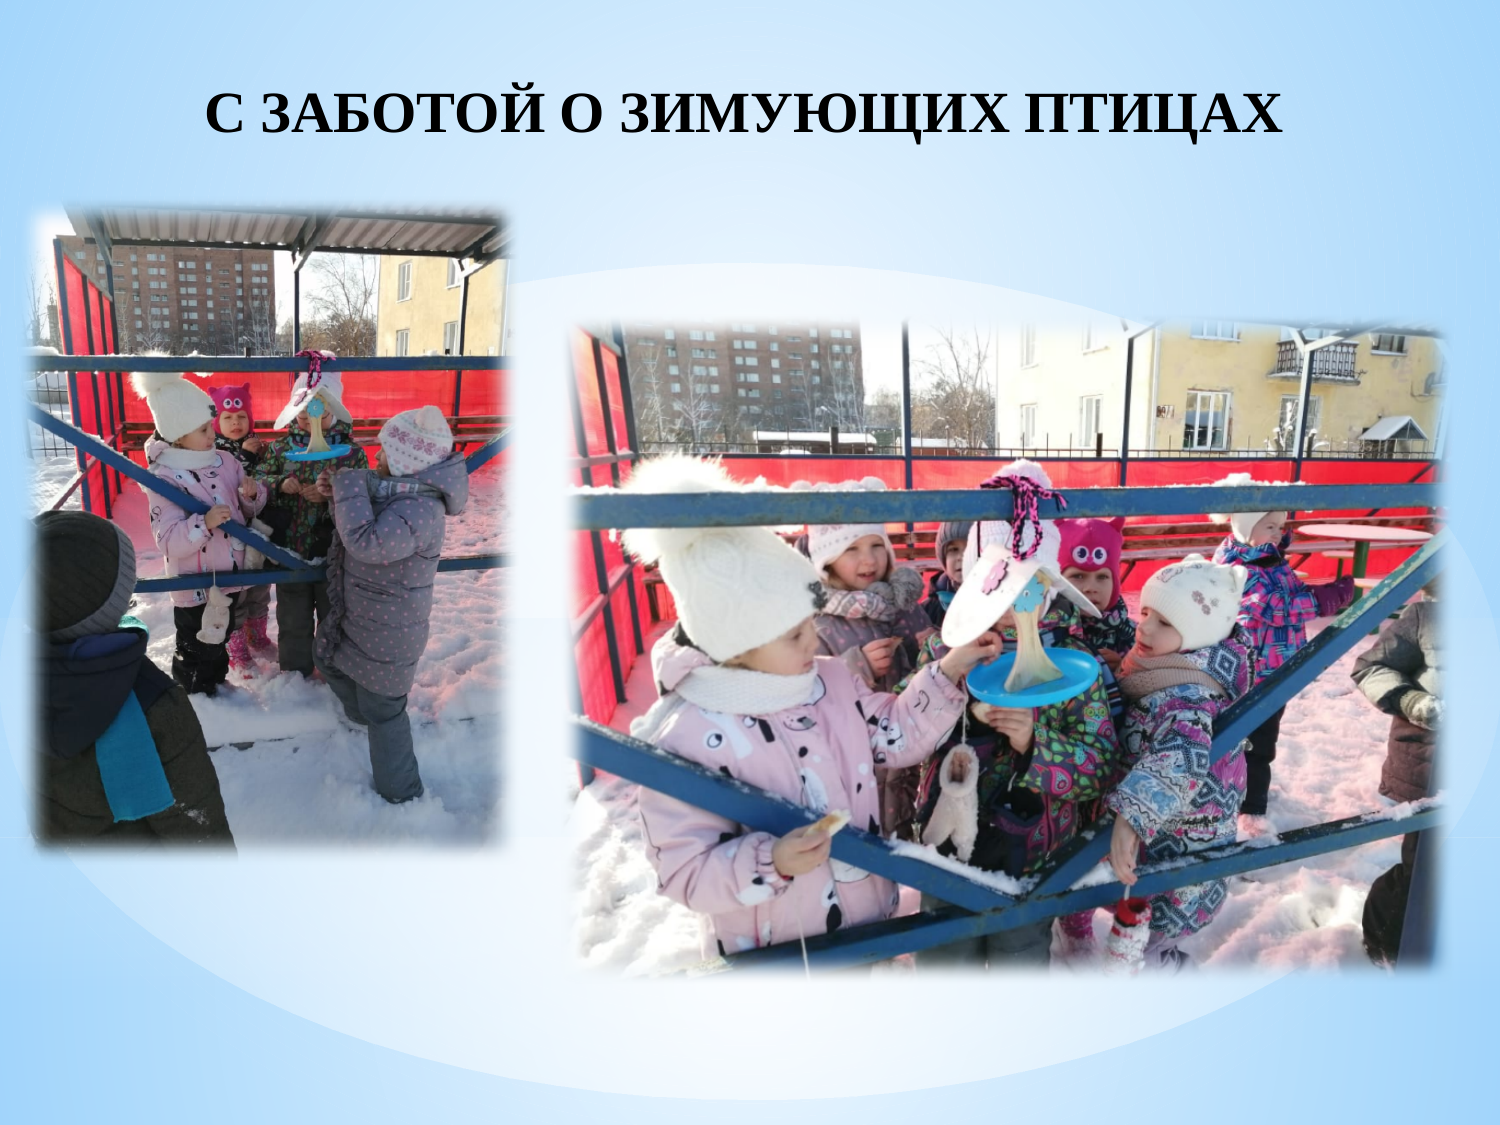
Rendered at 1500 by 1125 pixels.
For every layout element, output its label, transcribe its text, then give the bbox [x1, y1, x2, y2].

picture [560, 314, 1454, 985]
text_box С ЗАБОТОЙ О ЗИМУЮЩИХ ПТИЦАХ [189, 66, 1299, 152]
picture [17, 196, 520, 866]
